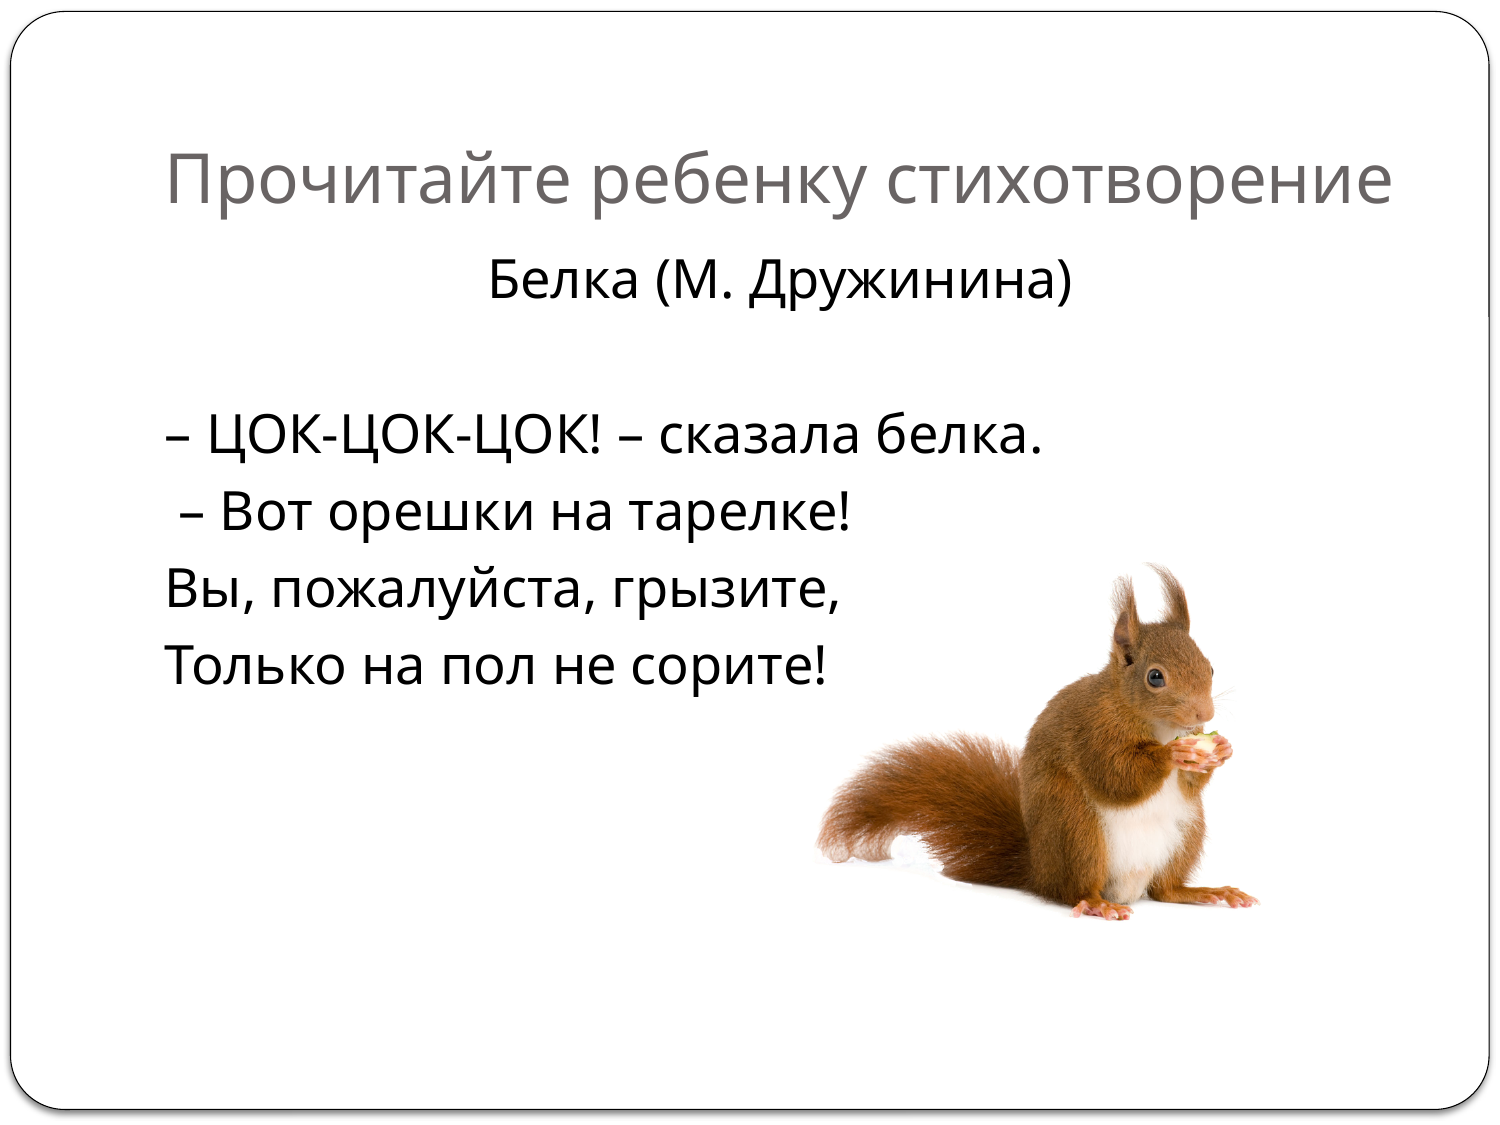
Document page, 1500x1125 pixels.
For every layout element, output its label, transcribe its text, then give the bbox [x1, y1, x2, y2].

title Прочитайте ребенку стихотворение [150, 45, 1425, 233]
picture [812, 562, 1265, 926]
list Белка (М. Дружинина) – ЦОК-ЦОК-ЦОК! – сказала белка. – Вот орешки на тарелке! Вы, пожалуйста, грызите, Только на пол не сорите! [150, 237, 1425, 988]
